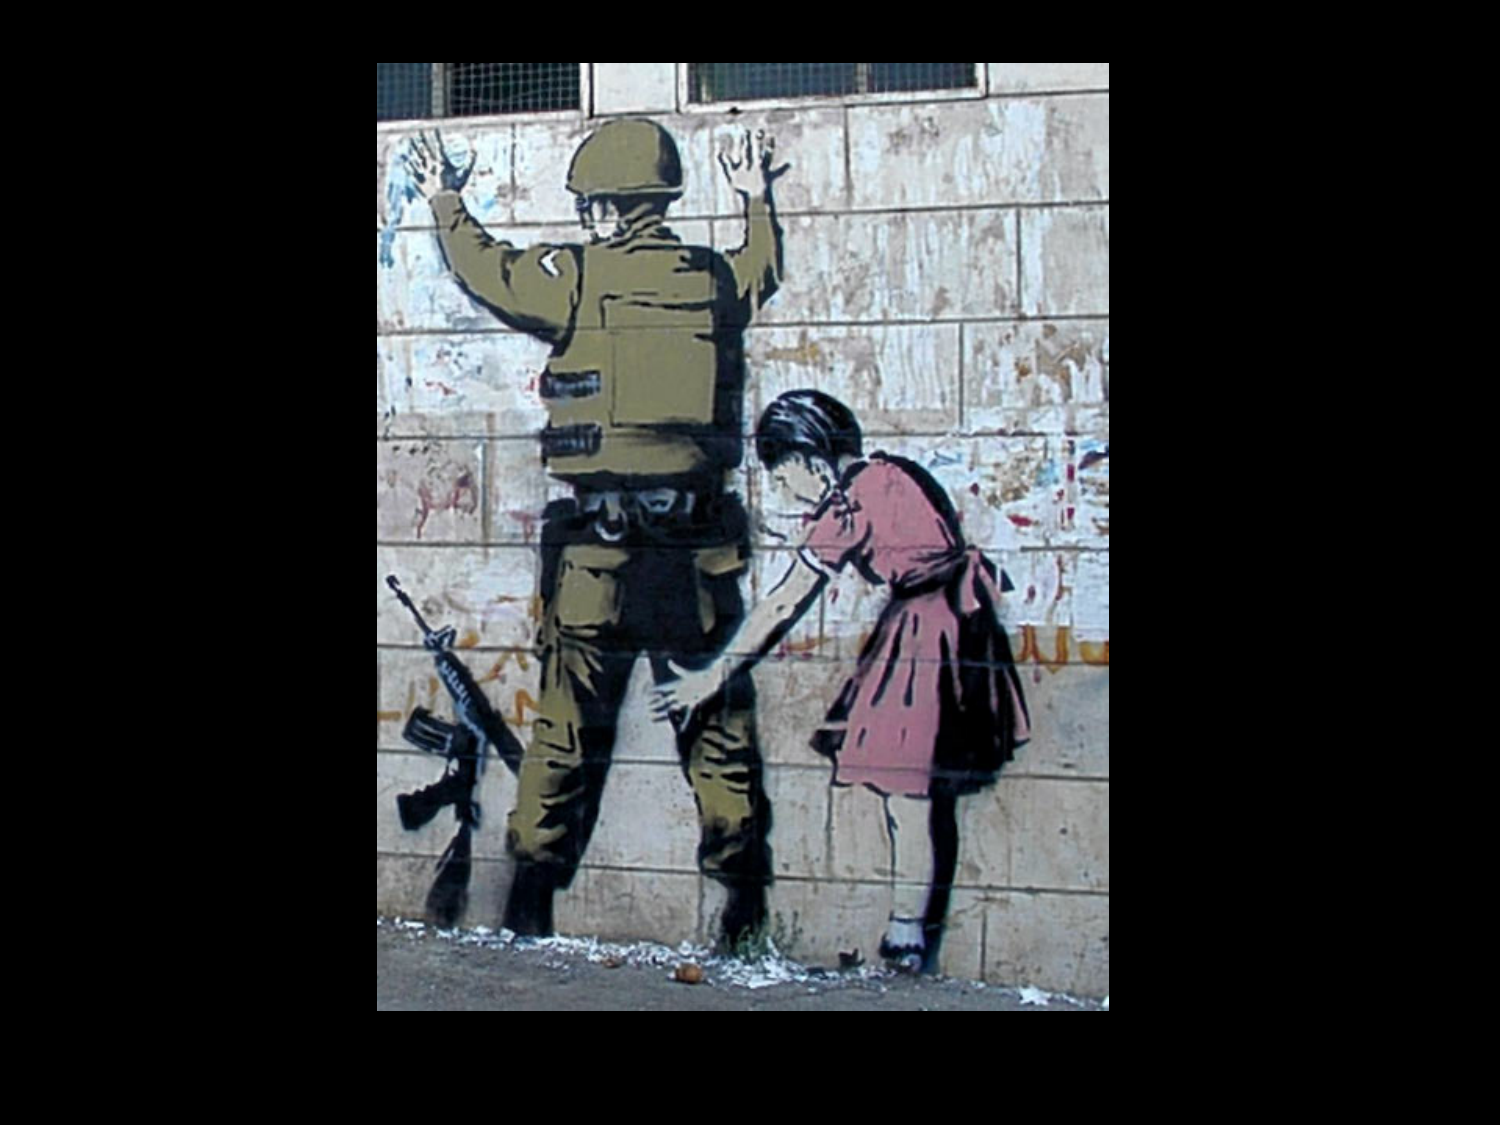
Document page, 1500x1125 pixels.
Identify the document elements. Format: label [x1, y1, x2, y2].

picture [377, 62, 1109, 1011]
